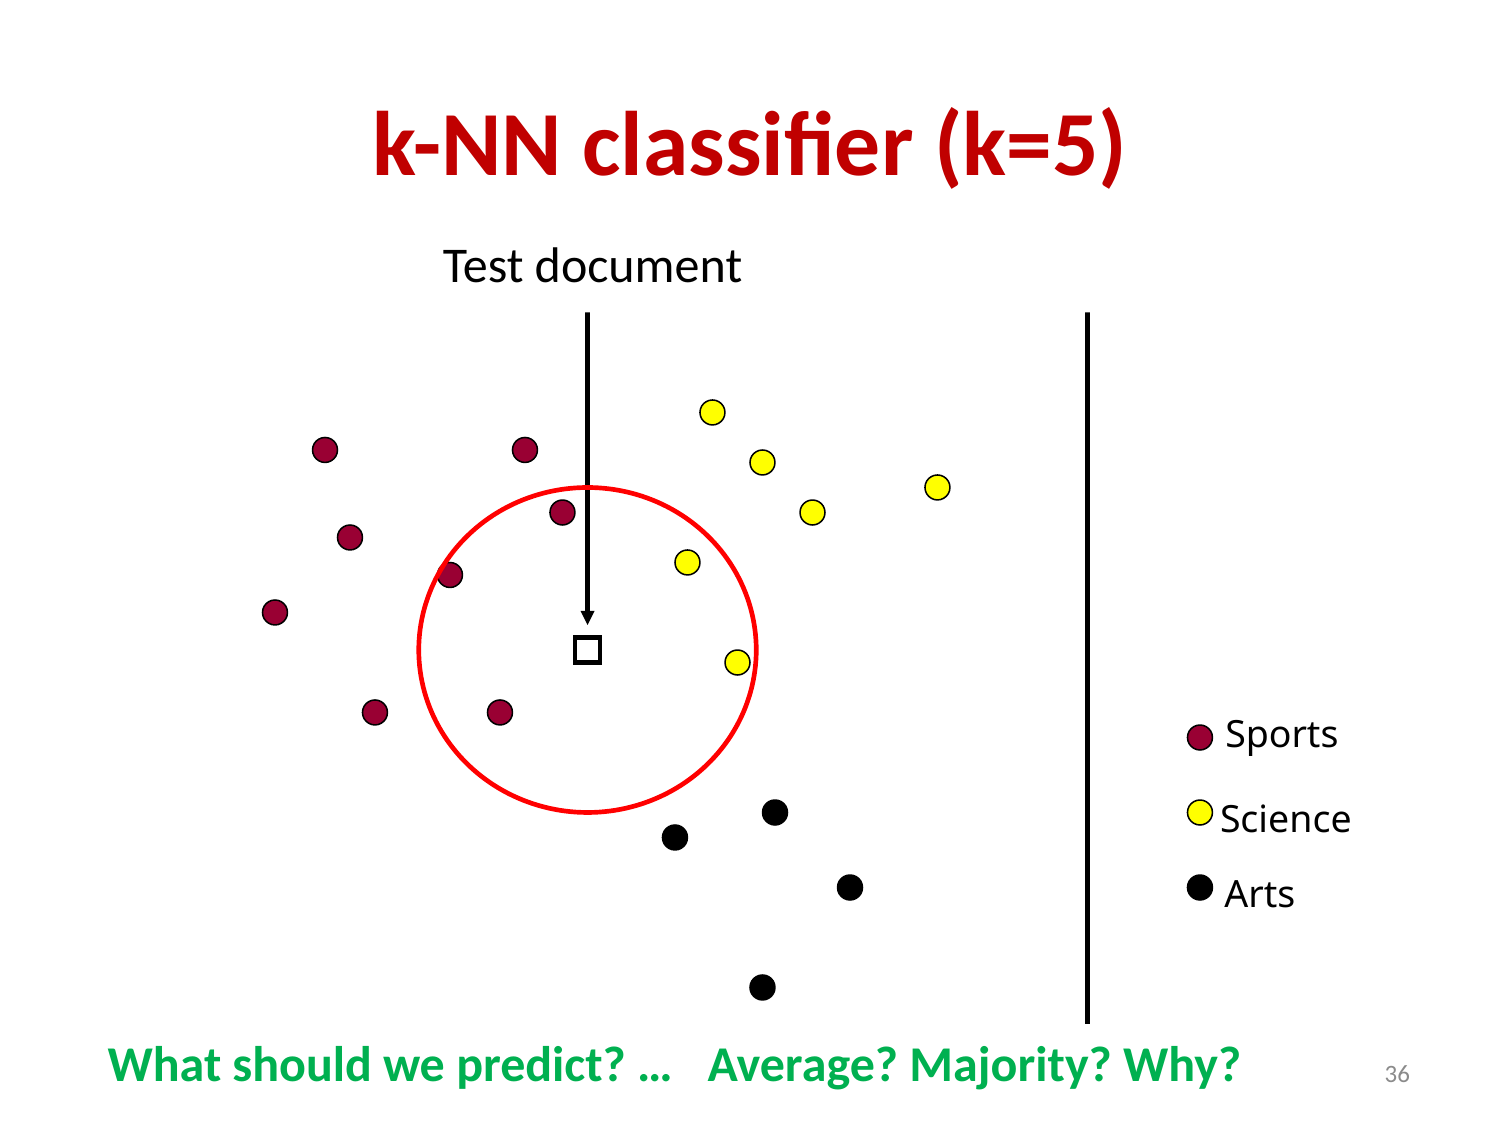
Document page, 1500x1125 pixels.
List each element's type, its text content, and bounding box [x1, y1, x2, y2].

text_box [750, 450, 775, 475]
text_box [362, 699, 388, 725]
text_box Arts [1209, 862, 1311, 923]
text_box [262, 600, 288, 625]
title k-NN classifier (k=5) [75, 45, 1425, 233]
text_box [662, 825, 688, 850]
text_box Science [1205, 787, 1367, 848]
text_box What should we predict? … Average? Majority? Why? [92, 1024, 1257, 1099]
text_box [750, 975, 775, 1000]
text_box [800, 500, 826, 526]
text_box [762, 800, 788, 826]
text_box [837, 875, 863, 901]
text_box [312, 437, 338, 463]
text_box Test document [428, 224, 758, 300]
text_box [924, 474, 950, 500]
text_box [699, 399, 725, 425]
text_box [512, 437, 538, 463]
text_box [1187, 800, 1205, 826]
text_box [418, 487, 757, 813]
text_box [1187, 725, 1210, 751]
text_box Sports [1210, 702, 1354, 762]
slide_number 36 [1074, 1042, 1425, 1103]
text_box [1187, 875, 1209, 901]
text_box [337, 525, 363, 550]
